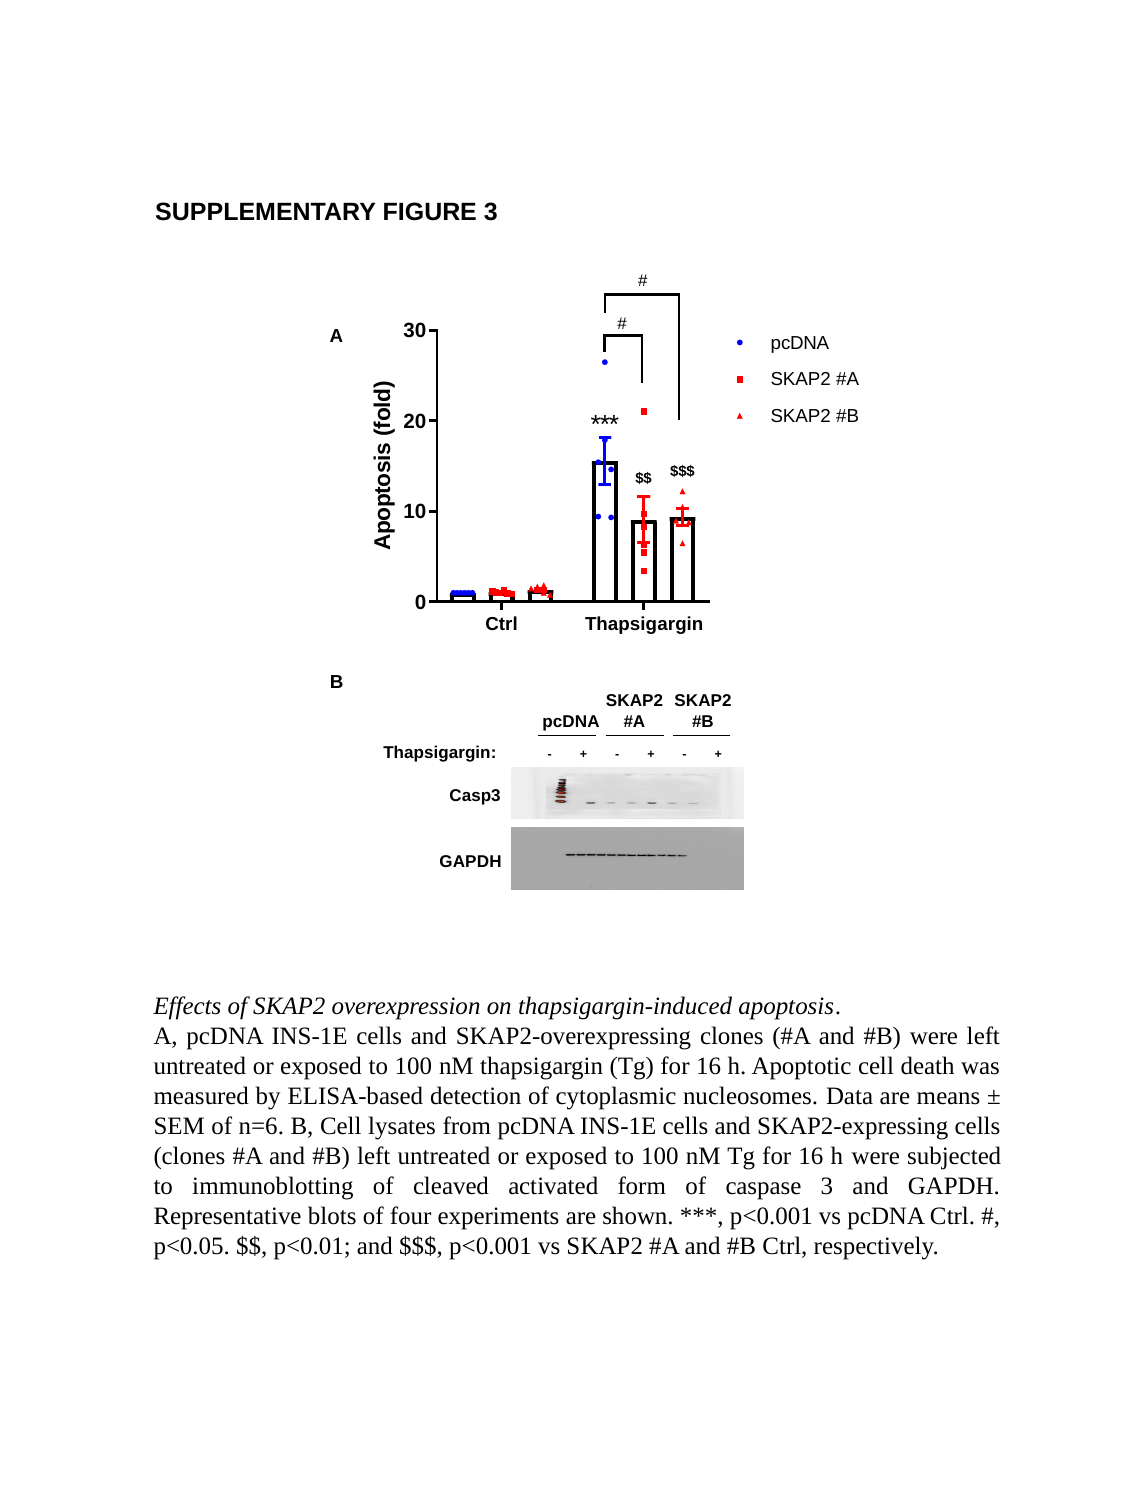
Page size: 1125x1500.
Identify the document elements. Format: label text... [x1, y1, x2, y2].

text_box GAPDH [424, 842, 511, 878]
text_box A [314, 315, 349, 354]
picture [511, 827, 744, 890]
text_box Casp3 [434, 776, 511, 813]
picture [511, 767, 744, 819]
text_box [349, 249, 879, 659]
text_box B [315, 662, 359, 700]
text_box Thapsigargin: - + - + - + [358, 733, 737, 770]
text_box Effects of SKAP2 overexpression on thapsigargin-induced apoptosis. A, pcDNA INS-1E cells and SKAP2-overexpressing clones (#A and #B) were left untreated or exposed to 100 nM thapsigargin (Tg) for 16 h. Apoptotic cell death was measured by ELISA-based detection of cytoplasmic nucleosomes. Data are means ± SEM of n=6. B, Cell lysates from pcDNA INS-1E cells and SKAP2-expressing cells (clones #A and #B) left untreated or exposed to 100 nM Tg for 16 h were subjected to immunoblotting of cleaved activated form of caspase 3 and GAPDH. Representative blots of four experiments are shown. ***, p<0.001 vs pcDNA Ctrl. #, p<0.05. $$, p<0.01; and $$$, p<0.001 vs SKAP2 #A and #B Ctrl, respectively. [138, 982, 1017, 1267]
text_box SUPPLEMENTARY FIGURE 3 [140, 188, 514, 233]
text_box pcDNA [527, 703, 590, 739]
text_box SKAP2 #B [659, 682, 747, 739]
text_box SKAP2 #A [590, 682, 659, 739]
